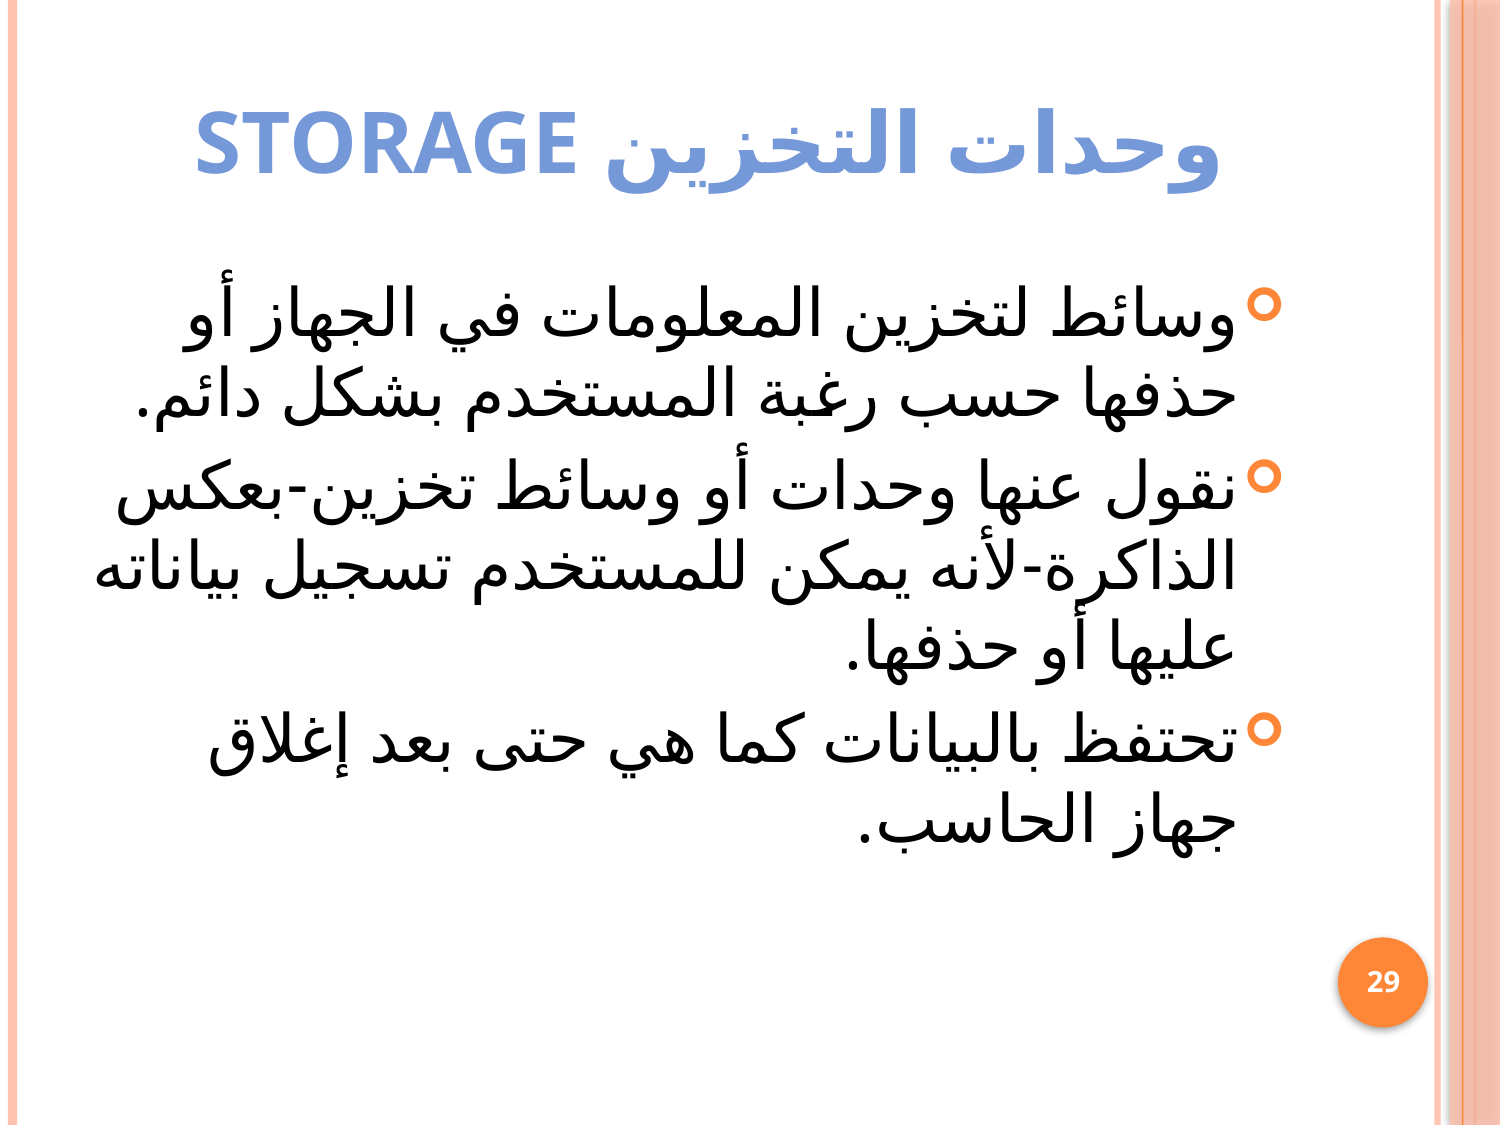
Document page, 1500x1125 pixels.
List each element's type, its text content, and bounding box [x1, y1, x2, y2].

title وحدات التخزين storage [75, 45, 1300, 233]
list وسائط لتخزين المعلومات في الجهاز أو حذفها حسب رغبة المستخدم بشكل دائم. نقول عنها وحدات أو وسائط تخزين-بعكس الذاكرة-لأنه يمكن للمستخدم تسجيل بياناته عليها أو حذفها. تحتفظ بالبيانات كما هي حتى بعد إغلاق جهاز الحاسب. [75, 262, 1300, 1062]
slide_number 29 [1333, 940, 1434, 1027]
